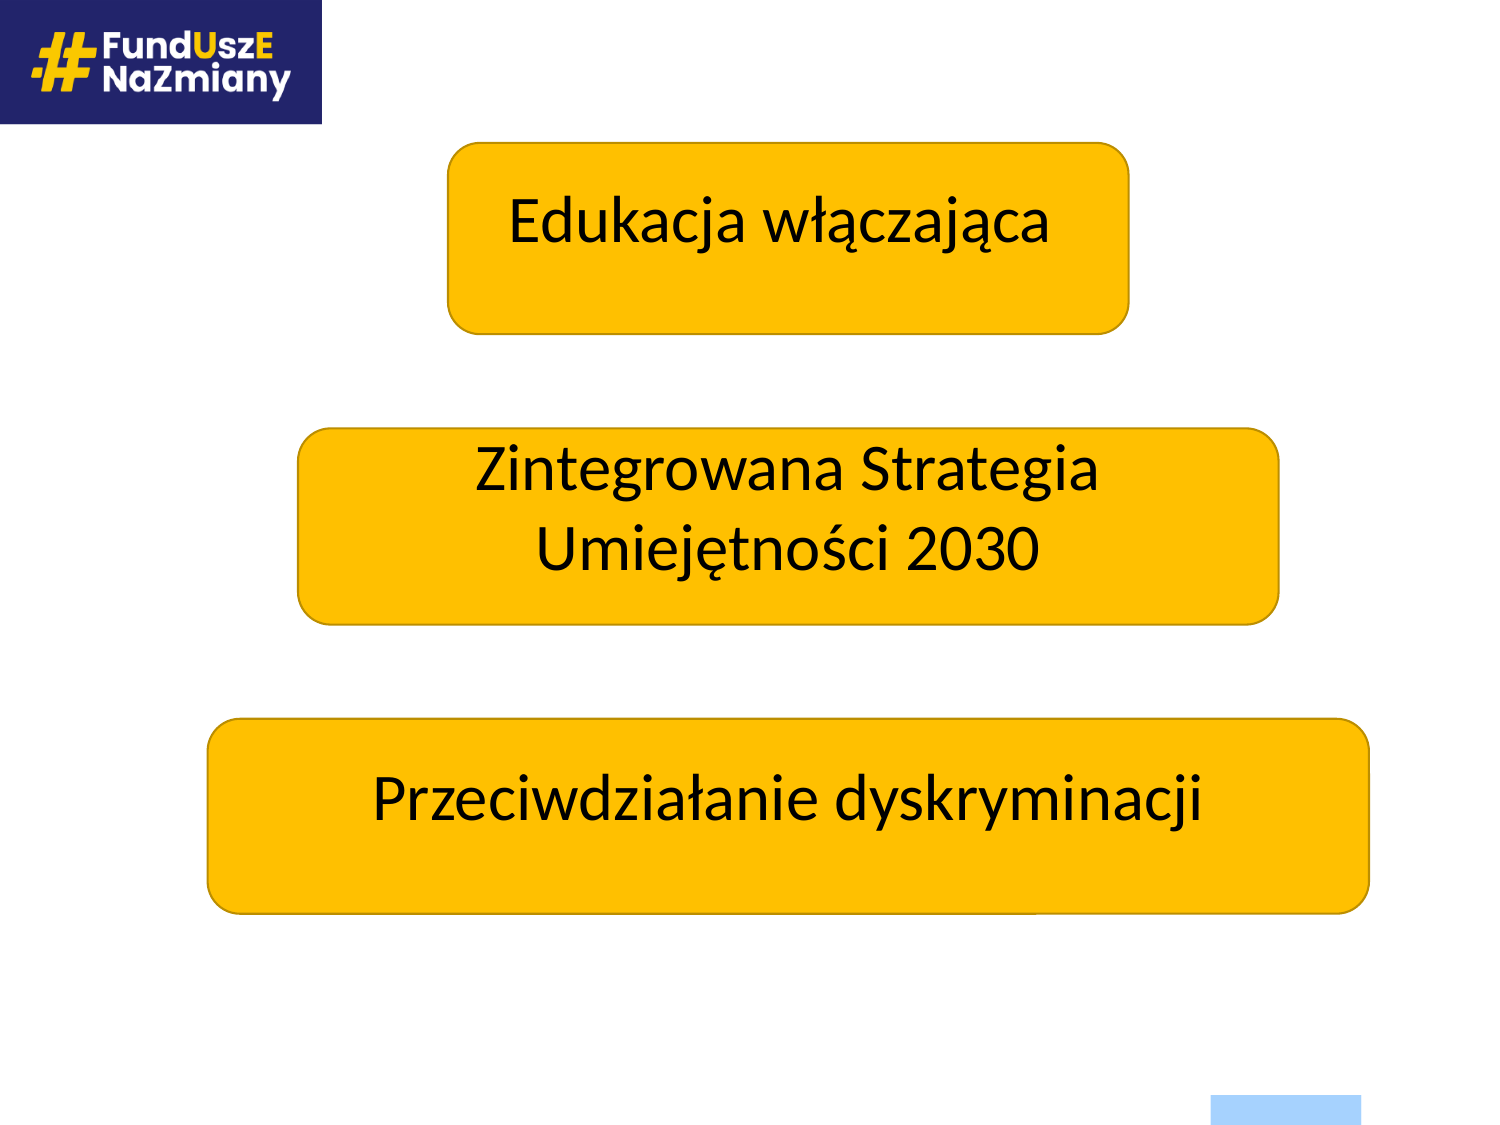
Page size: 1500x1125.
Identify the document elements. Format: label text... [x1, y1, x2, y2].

text_box Edukacja włączająca [446, 141, 1130, 336]
picture [0, 0, 1500, 1125]
text_box Przeciwdziałanie dyskryminacji [206, 717, 1371, 915]
text_box Zintegrowana Strategia Umiejętności 2030 [296, 427, 1280, 626]
list [103, 184, 1397, 950]
